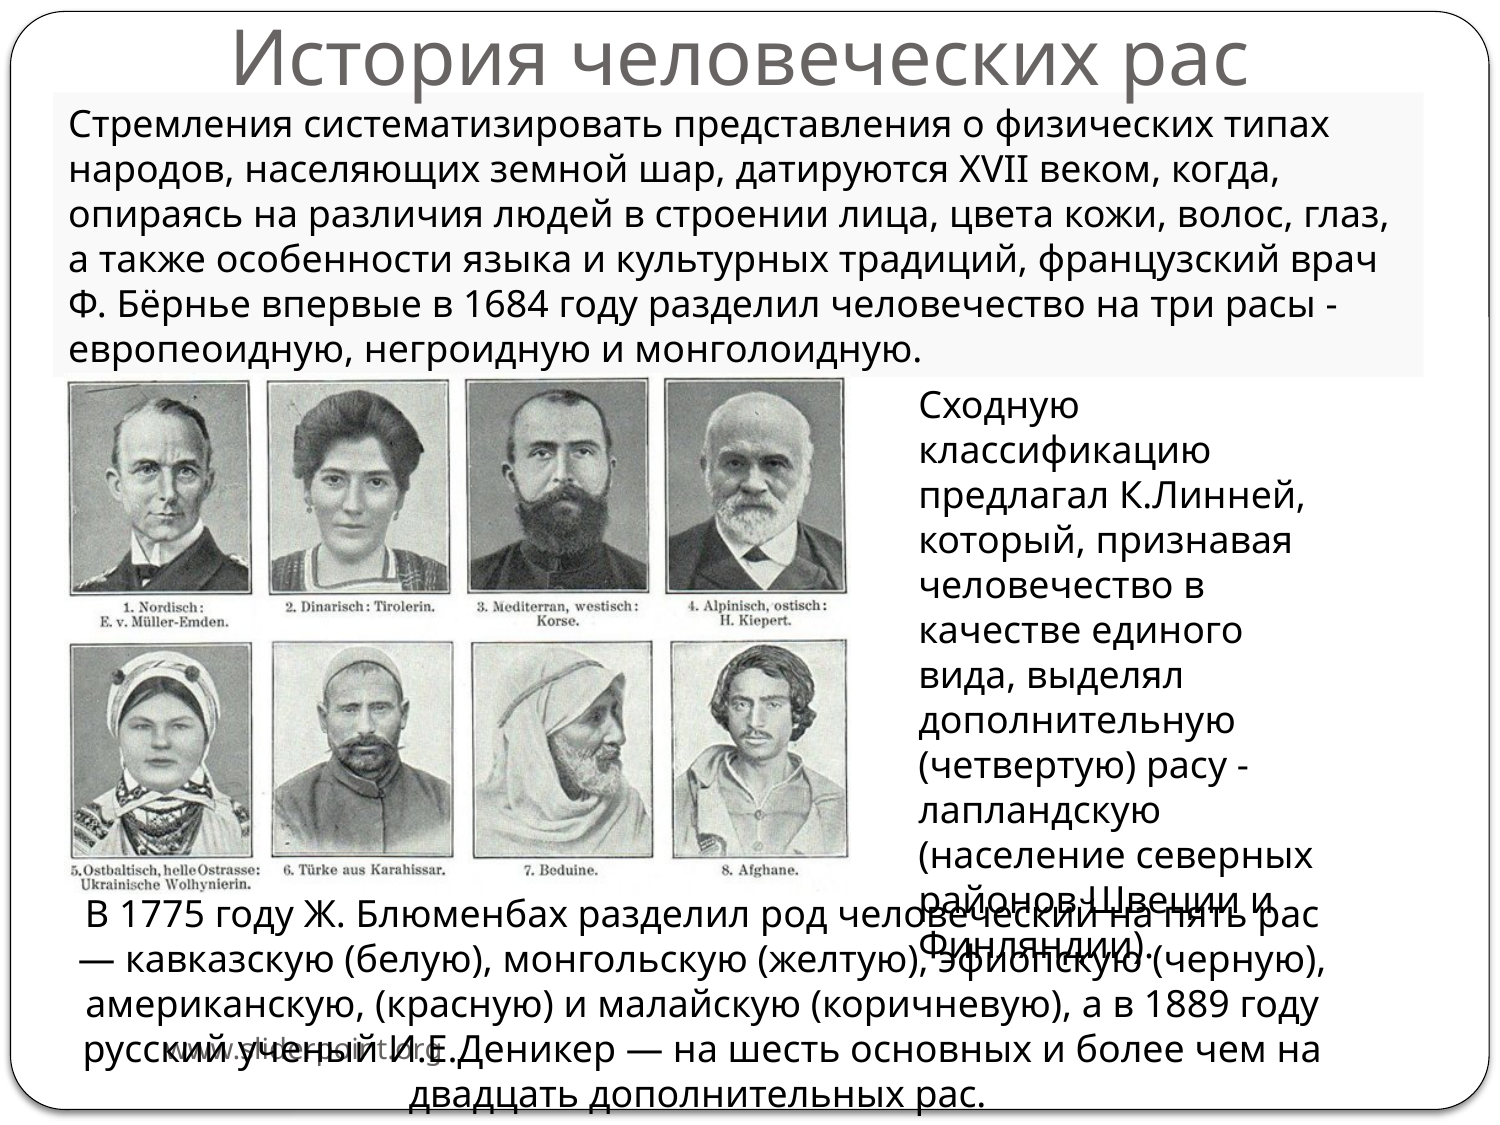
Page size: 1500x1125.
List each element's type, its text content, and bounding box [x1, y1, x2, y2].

picture [64, 373, 851, 894]
title История человеческих рас [64, 0, 1415, 116]
text_box Стремления систематизировать представления о физических типах народов, населяющих земной шар, датируются XVII веком, когда, опираясь на различия людей в строении лица, цвета кожи, волос, глаз, а также особенности языка и культурных традиций, французский врач Ф. Бёрнье впервые в 1684 году разделил человечество на три расы - европеоидную, негроидную и монголоидную. [53, 92, 1424, 378]
footer www.sliderpoint.org [150, 1012, 800, 1088]
text_box В 1775 году Ж. Блюменбах разделил род человеческий на пять рас— кавказскую (белую), монгольскую (желтую), эфиопскую (черную), американскую, (красную) и малайскую (коричневую), а в 1889 году русский ученый И.Е.Деникер — на шесть основных и более чем на двадцать дополнительных рас. [53, 882, 1353, 1123]
text_box Сходную классификацию предлагал К.Линней, который, признавая человечество в качестве единого вида, выделял дополнительную (четвертую) pacy - лапландскую (население северных районов Швеции и Финляндии). [903, 373, 1365, 974]
